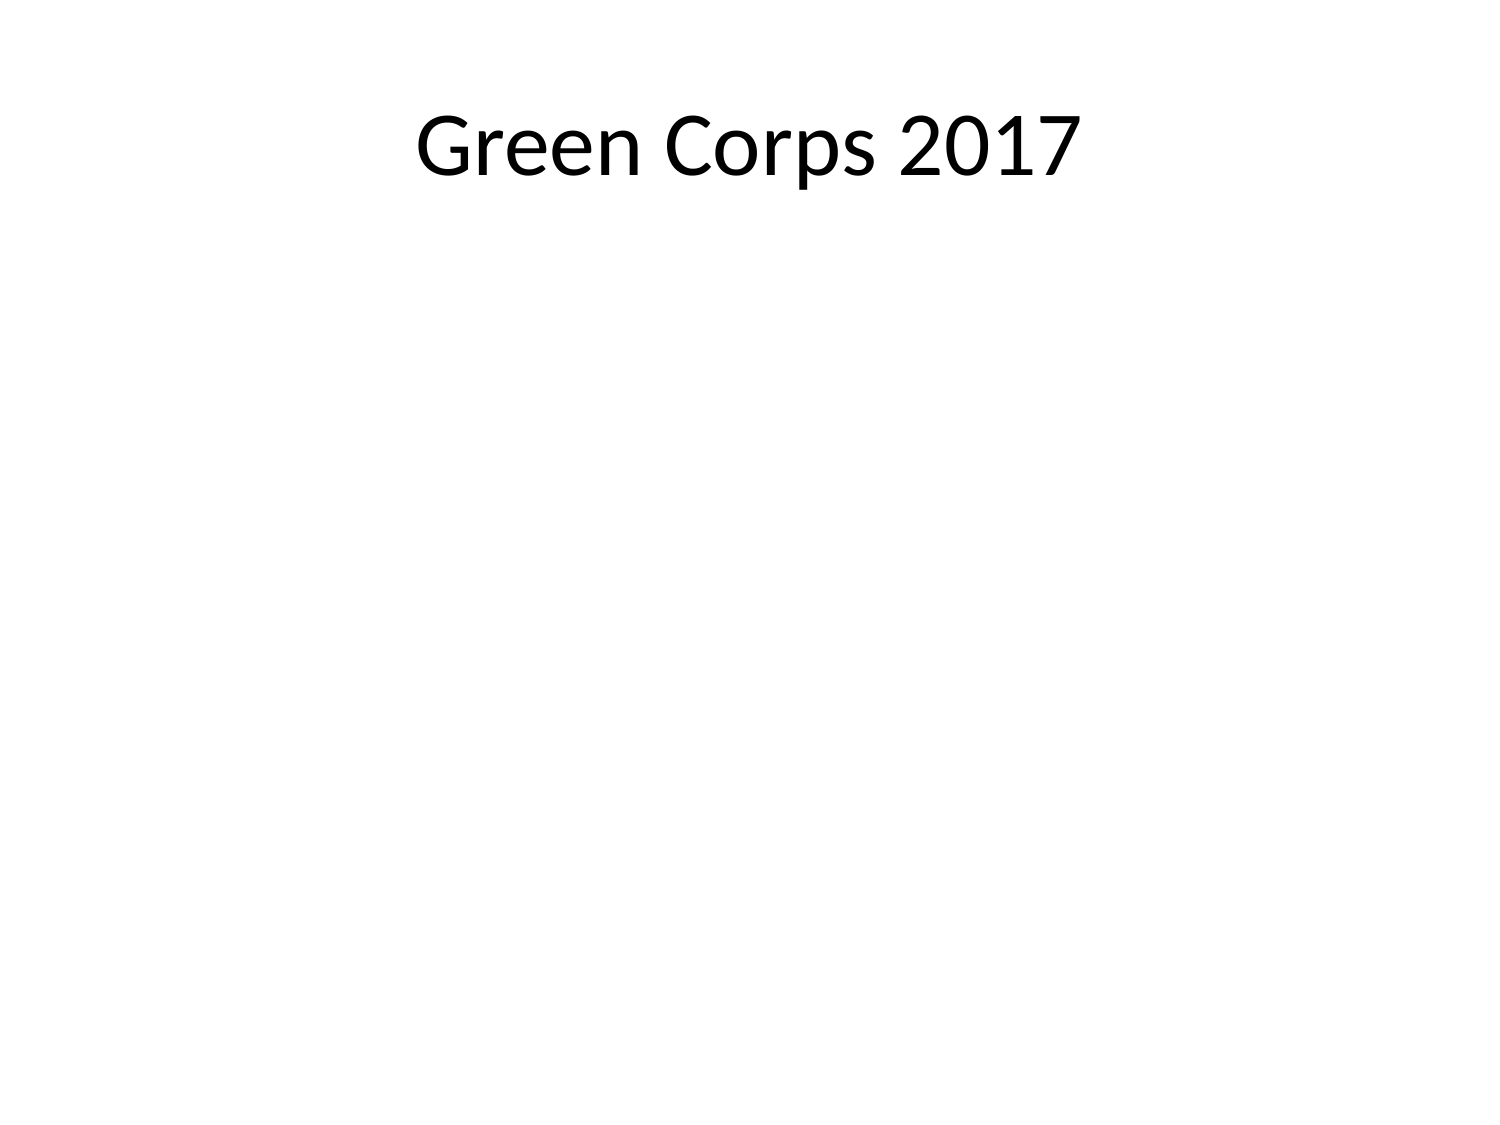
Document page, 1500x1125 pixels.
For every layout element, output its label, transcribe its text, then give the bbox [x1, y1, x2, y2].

title Green Corps 2017 [75, 45, 1425, 233]
